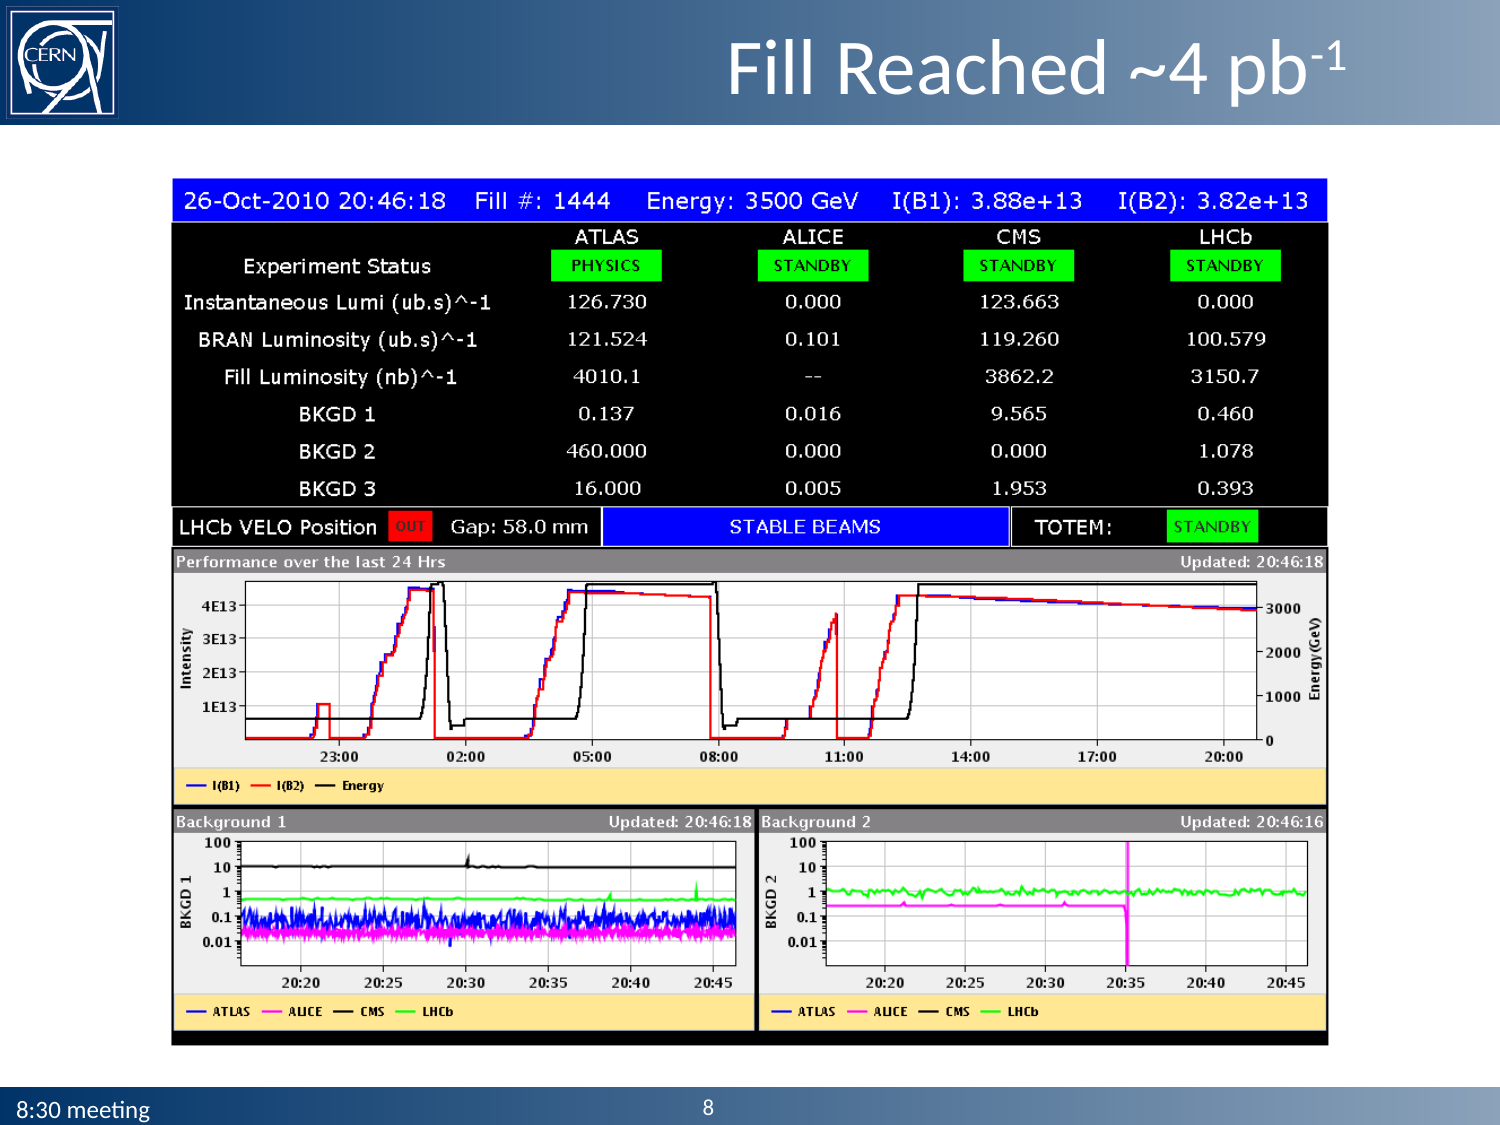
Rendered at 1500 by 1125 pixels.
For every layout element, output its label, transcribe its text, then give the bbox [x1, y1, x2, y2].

picture [6, 6, 119, 119]
footer 8:30 meeting [0, 1093, 597, 1125]
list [37, 174, 1463, 1051]
title Fill Reached ~4 pb-1 [124, 0, 1363, 126]
slide_number 8 [687, 1089, 876, 1125]
